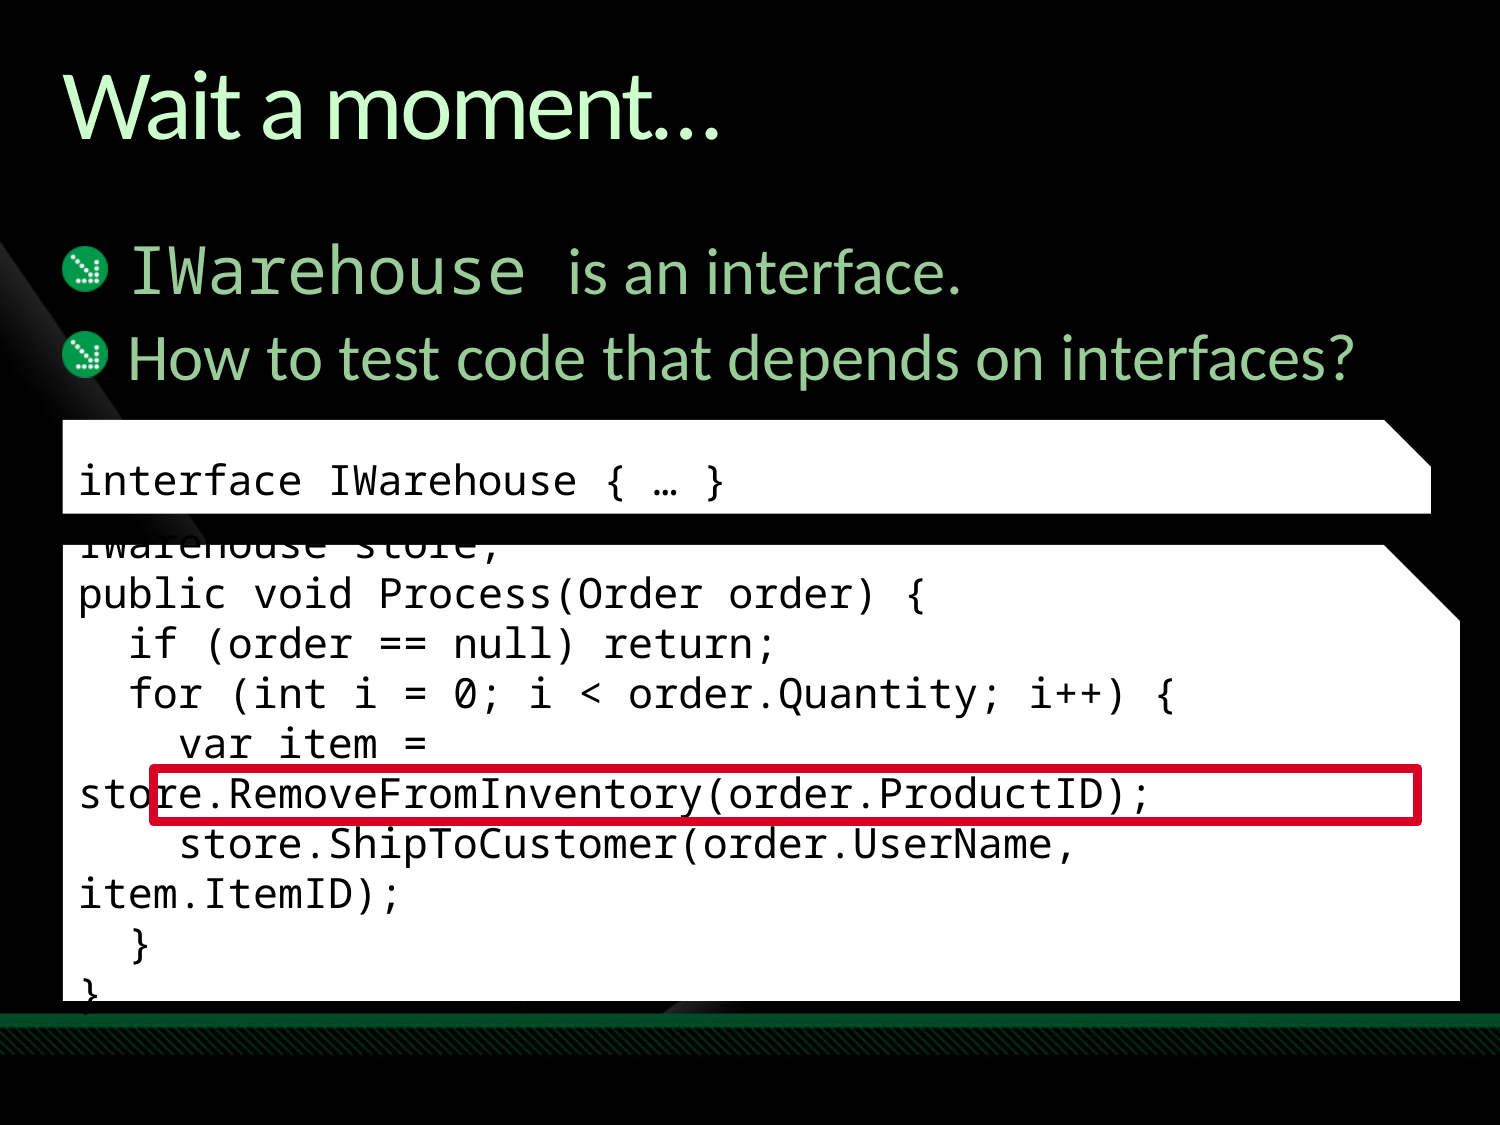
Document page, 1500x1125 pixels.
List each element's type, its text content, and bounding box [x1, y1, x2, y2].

text_box IWarehouse store; public void Process(Order order) { if (order == null) return; for (int i = 0; i < order.Quantity; i++) { var item = store.RemoveFromInventory(order.ProductID); store.ShipToCustomer(order.UserName, item.ItemID); } } [58, 540, 1465, 1006]
title Wait a moment… [62, 53, 1438, 144]
text_box interface IWarehouse { … } [58, 415, 1436, 519]
picture [0, 0, 1500, 1125]
list IWarehouse is an interface. How to test code that depends on interfaces? [62, 237, 1438, 472]
text_box [149, 764, 1422, 826]
